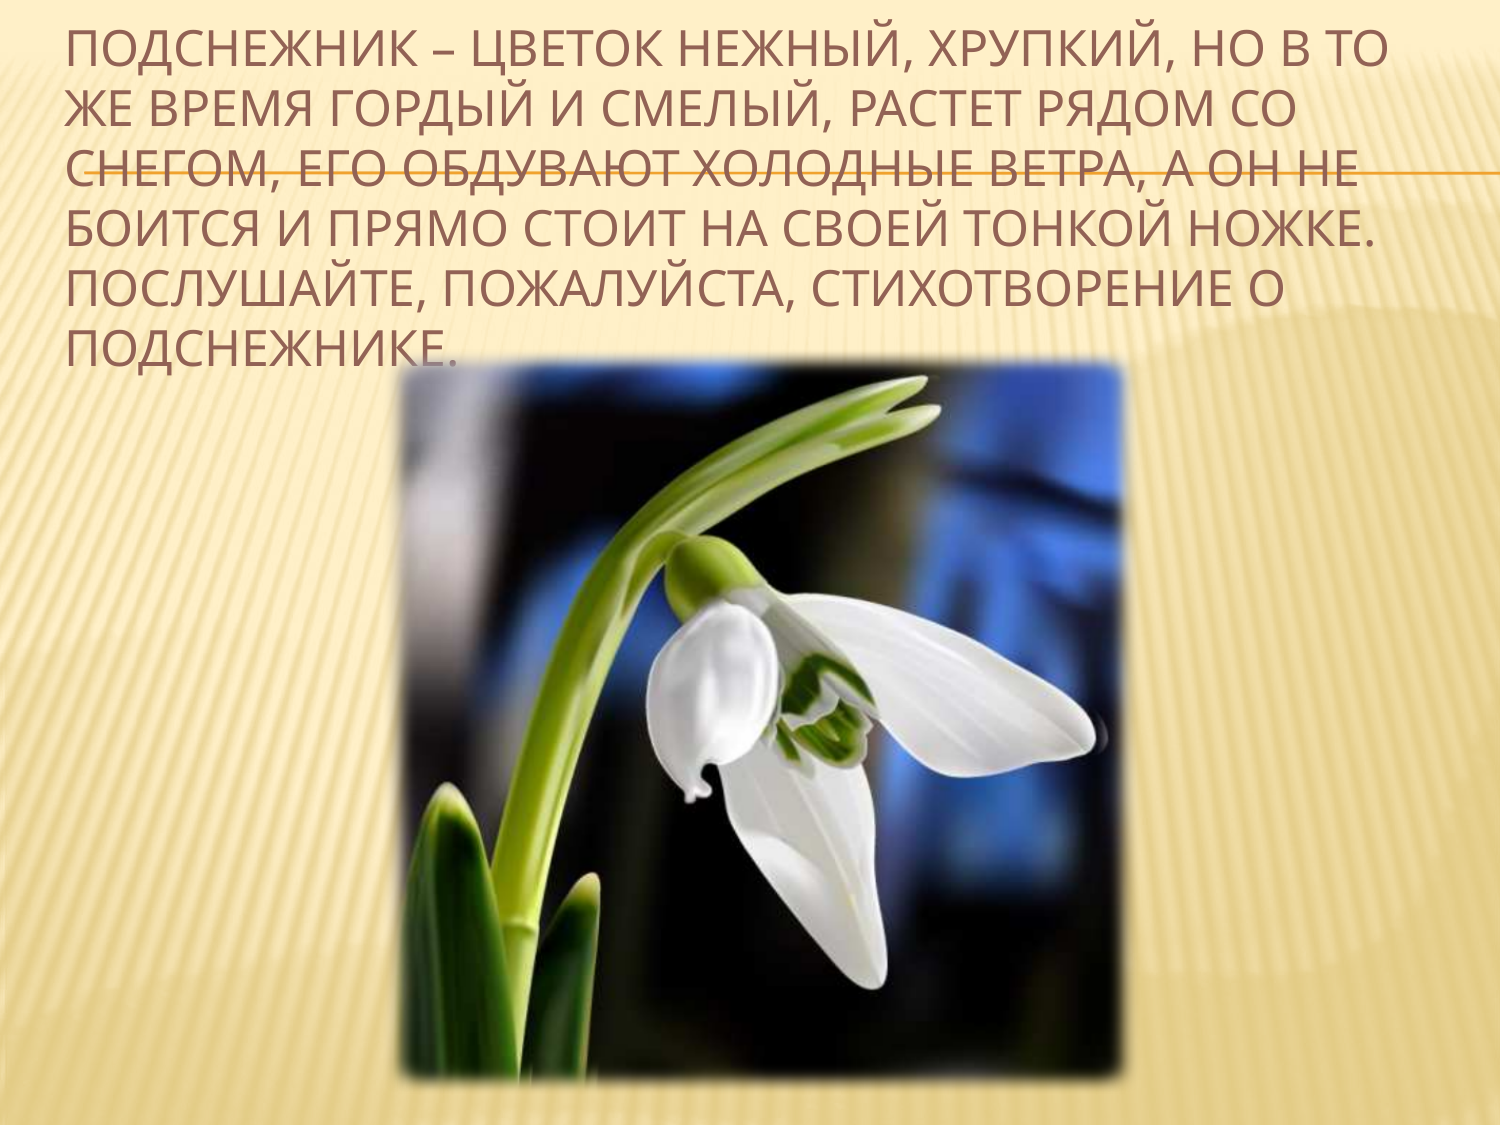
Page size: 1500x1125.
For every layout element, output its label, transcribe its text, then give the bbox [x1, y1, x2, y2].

title Подснежник – цветок нежный, хрупкий, но в то же время гордый и смелый, растет рядом со снегом, его обдувают холодные ветра, а он не боится и прямо стоит на своей тонкой ножке. Послушайте, пожалуйста, стихотворение о подснежнике. [49, 42, 1475, 350]
picture [383, 349, 1140, 1095]
